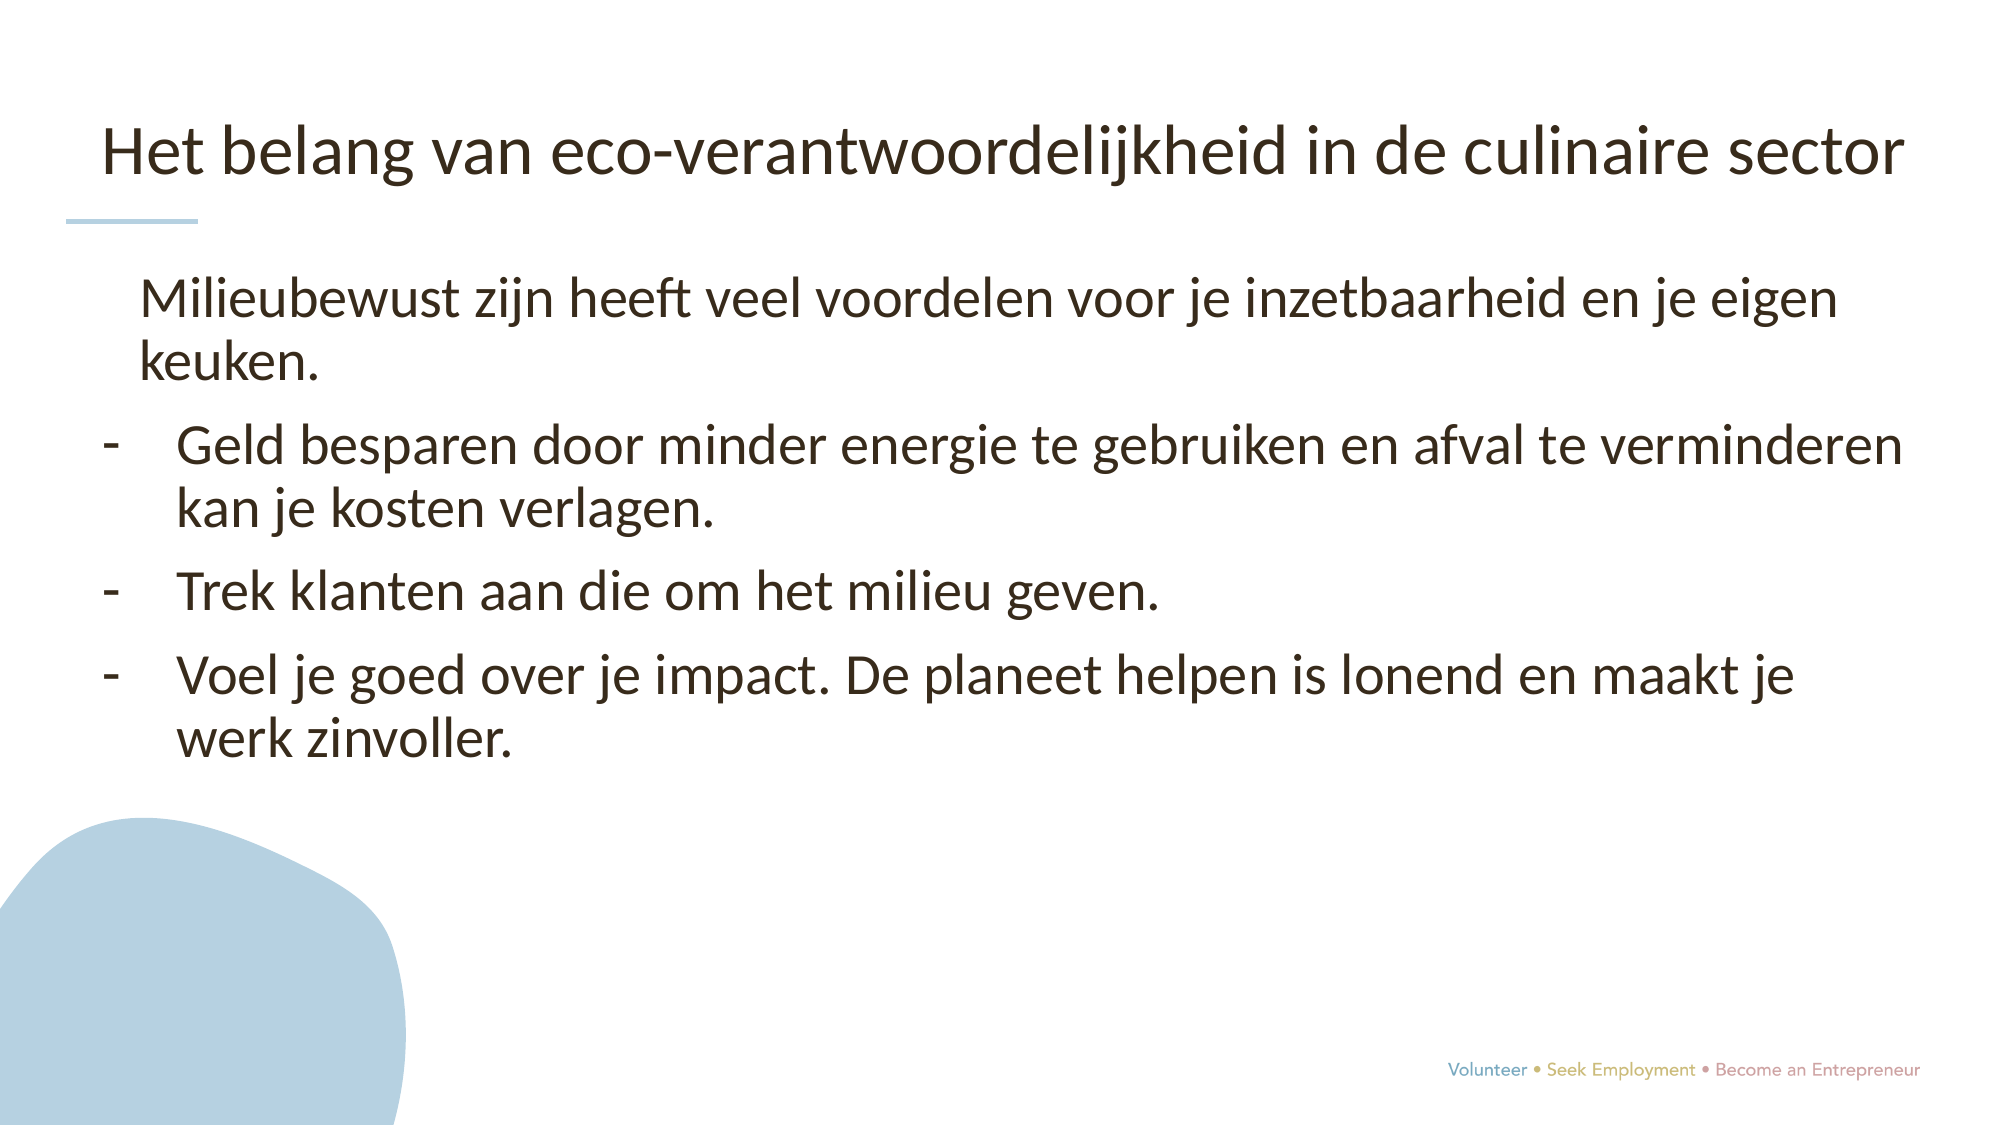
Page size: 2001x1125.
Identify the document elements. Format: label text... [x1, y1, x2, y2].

picture [1418, 1046, 1971, 1103]
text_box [0, 817, 406, 1125]
list Het belang van eco-verantwoordelijkheid in de culinaire sector [86, 105, 1928, 201]
list Milieubewust zijn heeft veel voordelen voor je inzetbaarheid en je eigen keuken. Geld besparen door minder energie te gebruiken en afval te verminderen kan je kosten verlagen. Trek klanten aan die om het milieu geven. Voel je goed over je impact. De planeet helpen is lonend en maakt je werk zinvoller. [86, 259, 1928, 973]
text_box [66, 219, 198, 224]
